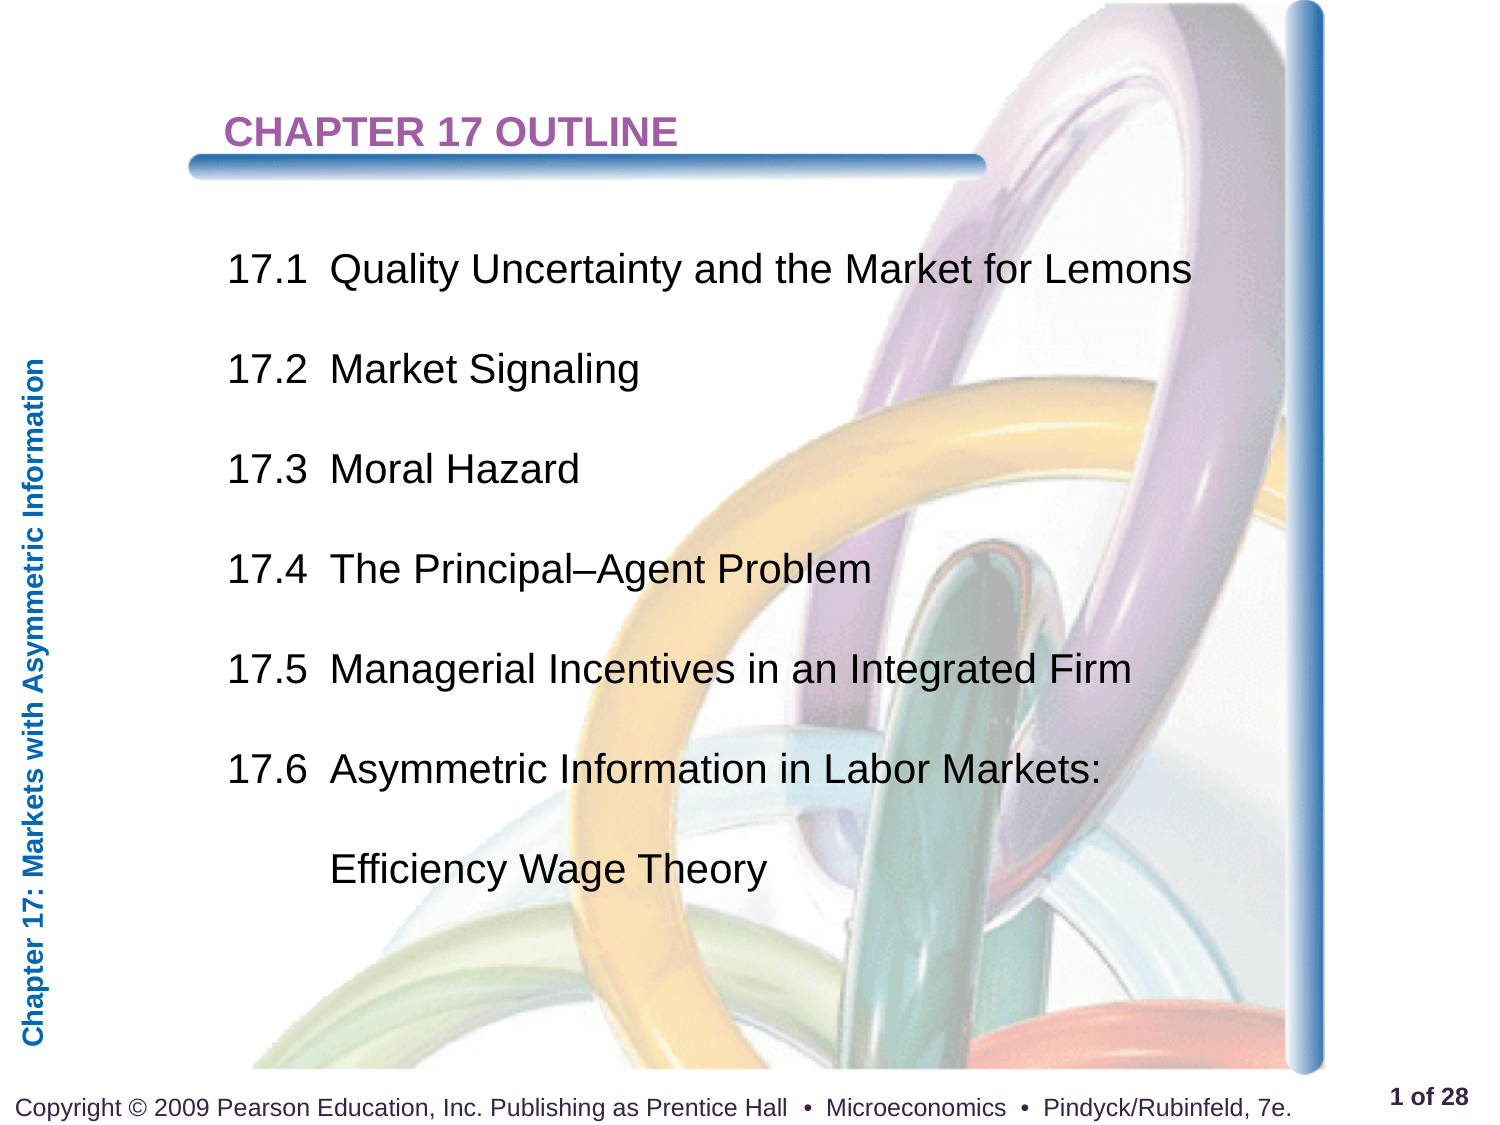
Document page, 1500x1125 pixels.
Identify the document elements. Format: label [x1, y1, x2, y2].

picture [112, 0, 1326, 1076]
